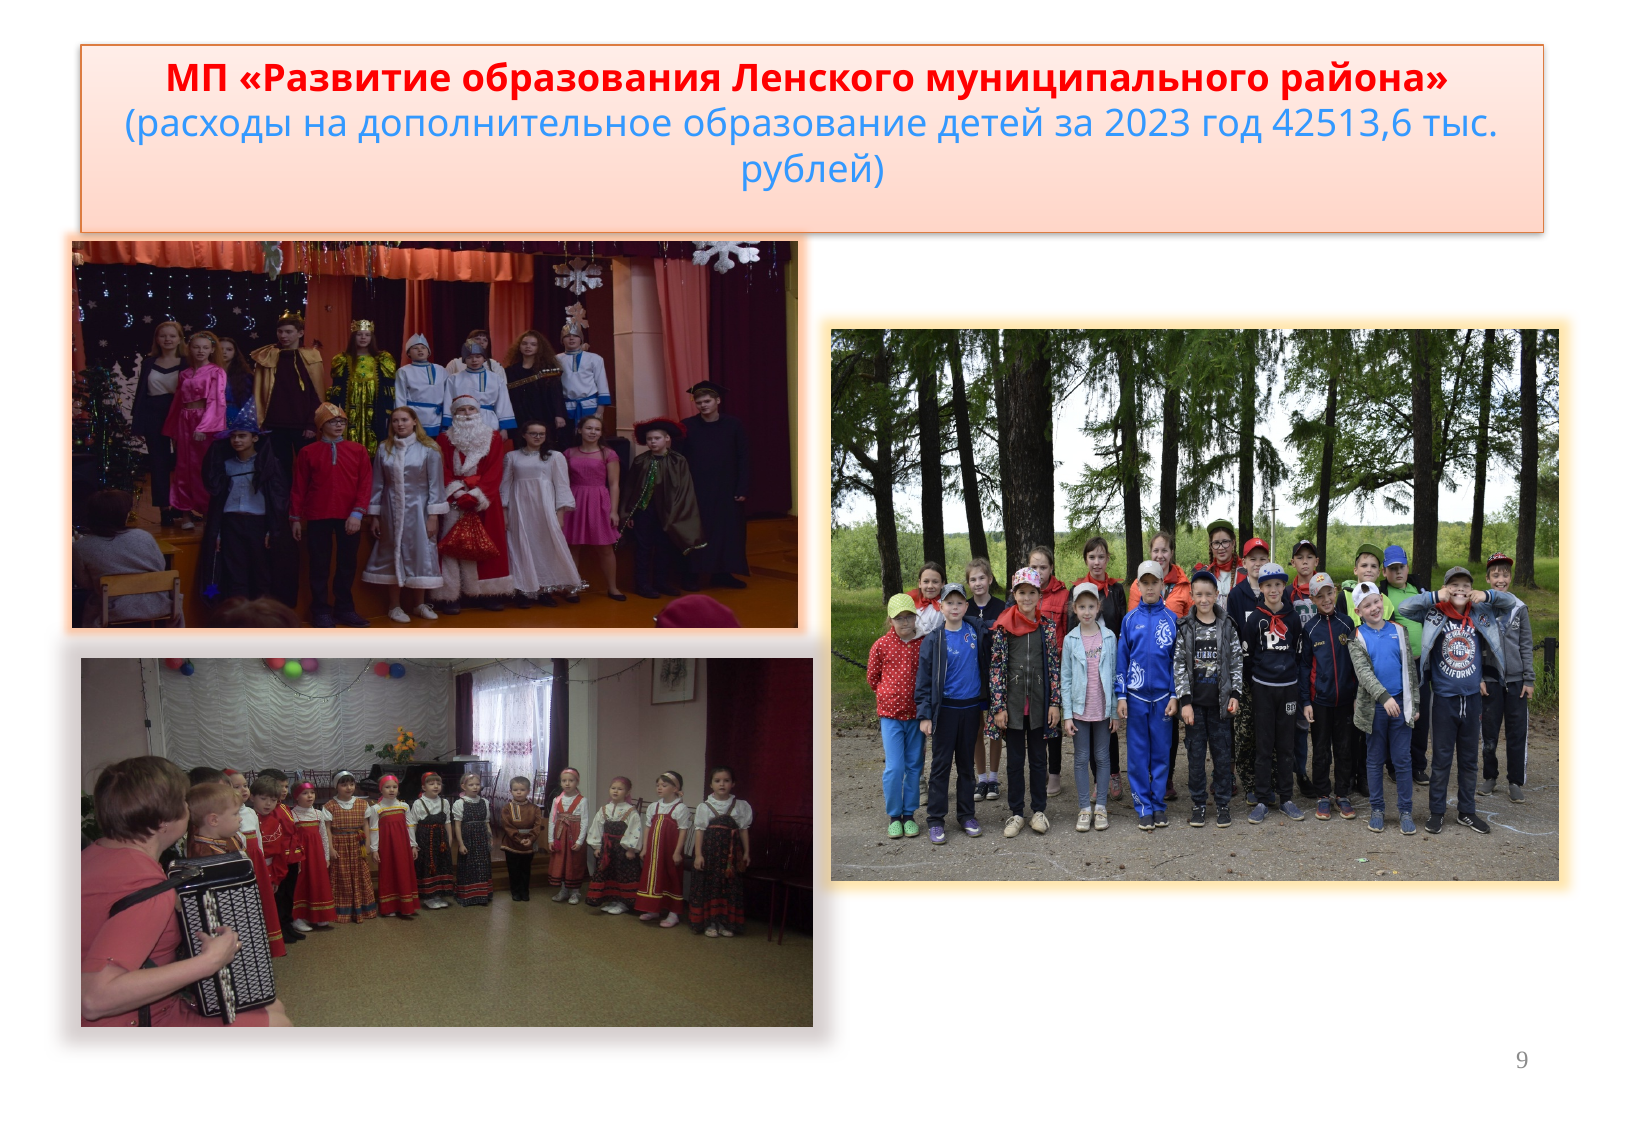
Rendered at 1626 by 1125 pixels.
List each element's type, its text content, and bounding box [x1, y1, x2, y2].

slide_number 9 [1164, 1036, 1544, 1097]
picture [830, 328, 1559, 881]
picture [72, 241, 799, 628]
picture [80, 658, 813, 1027]
title МП «Развитие образования Ленского муниципального района» (расходы на дополнительное образование детей за 2023 год 42513,6 тыс. рублей) [80, 44, 1544, 233]
